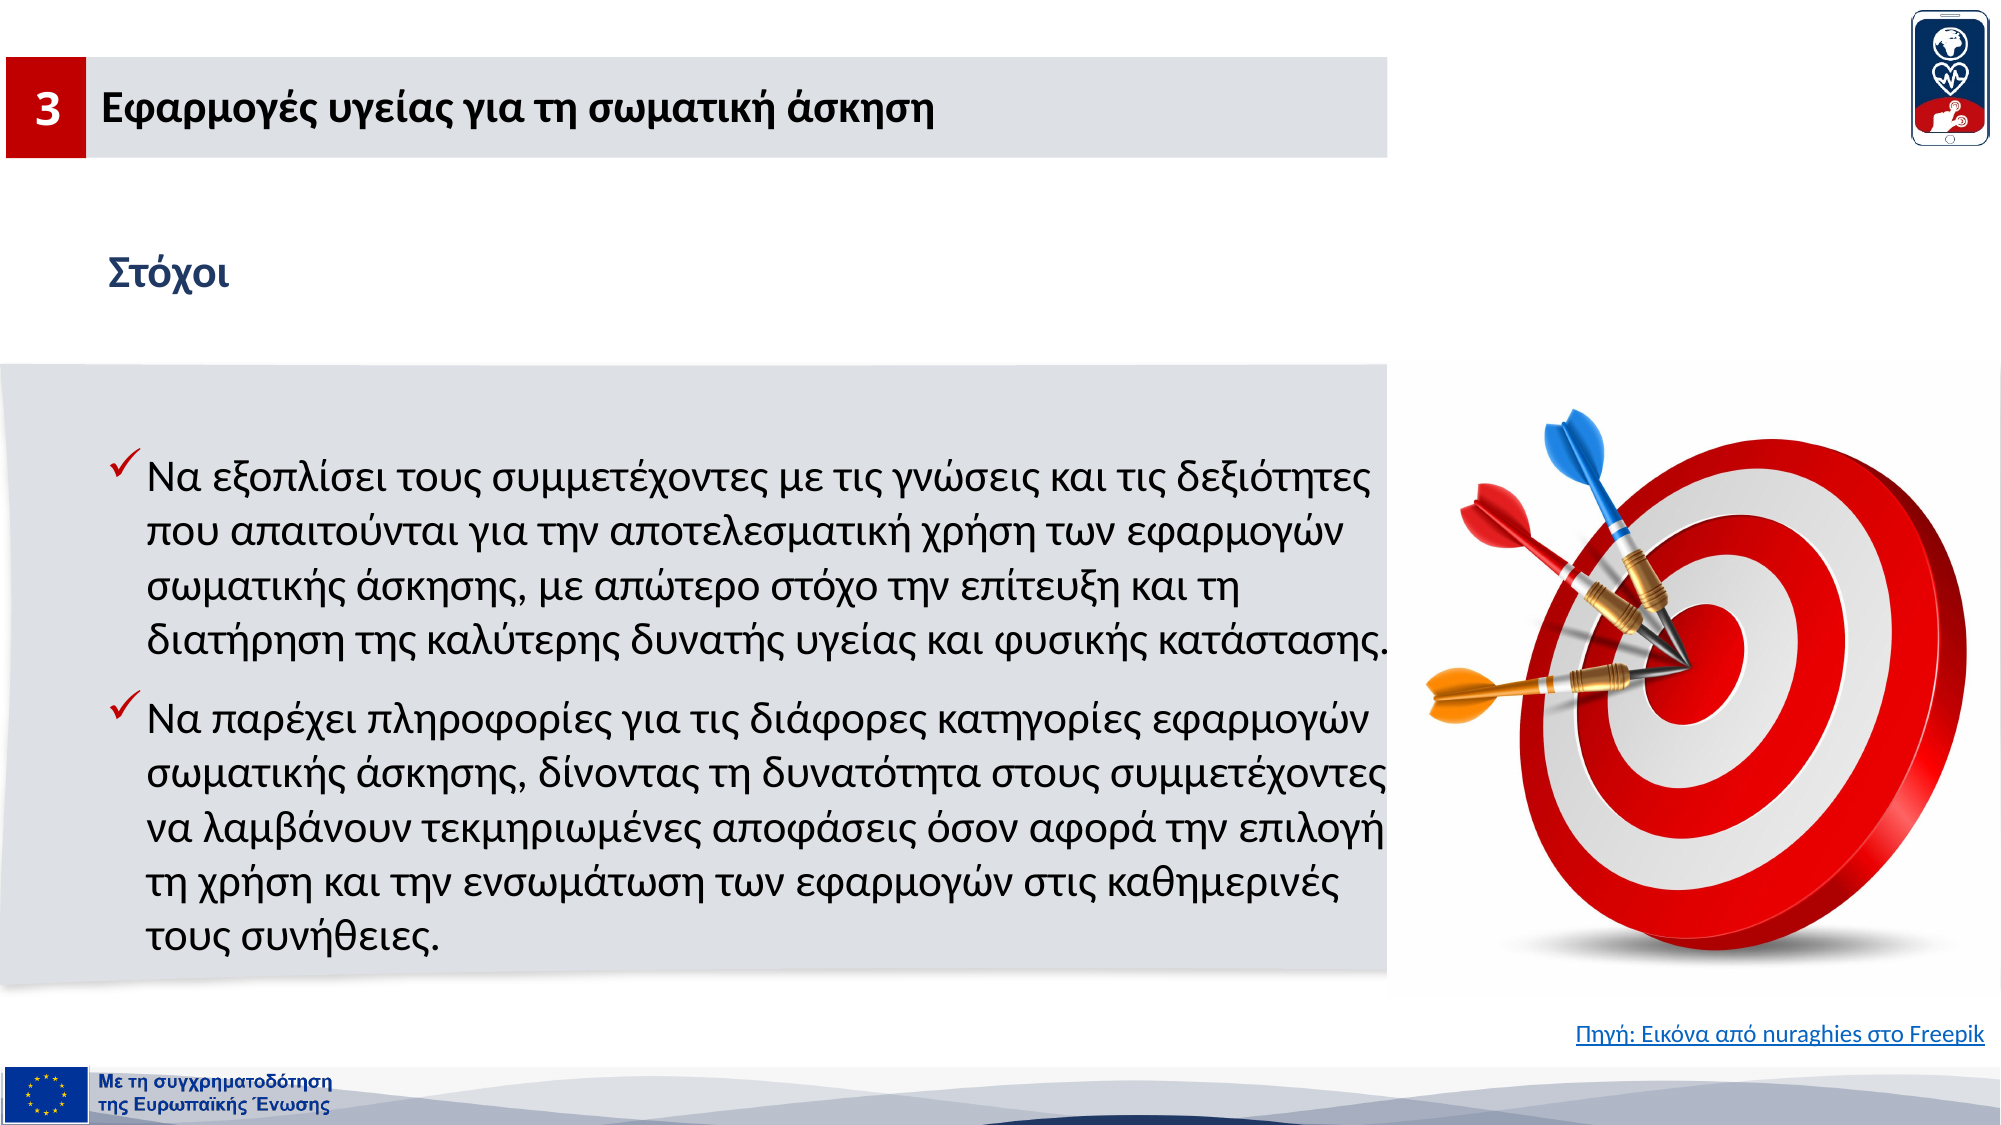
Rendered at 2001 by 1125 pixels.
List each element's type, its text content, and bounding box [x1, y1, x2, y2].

text_box 3 [20, 71, 89, 142]
picture [0, 1062, 2001, 1125]
text_box [5, 56, 87, 159]
list Να εξοπλίσει τους συμμετέχοντες με τις γνώσεις και τις δεξιότητες που απαιτούνται για την αποτελεσματική χρήση των εφαρμογών σωματικής άσκησης, με απώτερο στόχο την επίτευξη και τη διατήρηση της καλύτερης δυνατής υγείας και φυσικής κατάστασης. Να παρέχει πληροφορίες για τις διάφορες κατηγορίες εφαρμογών σωματικής άσκησης, δίνοντας τη δυνατότητα στους συμμετέχοντες να λαμβάνουν τεκμηριωμένες αποφάσεις όσον αφορά την επιλογή, τη χρήση και την ενσωμάτωση των εφαρμογών στις καθημερινές τους συνήθειες. [91, 438, 1387, 986]
title Στόχοι [93, 221, 1819, 324]
picture [1387, 361, 2000, 998]
text_box Εφαρμογές υγείας για τη σωματική άσκηση [86, 57, 1388, 158]
text_box Πηγή: Εικόνα από nuraghies στο Freepik [1363, 1009, 2000, 1055]
picture [1911, 10, 1990, 146]
